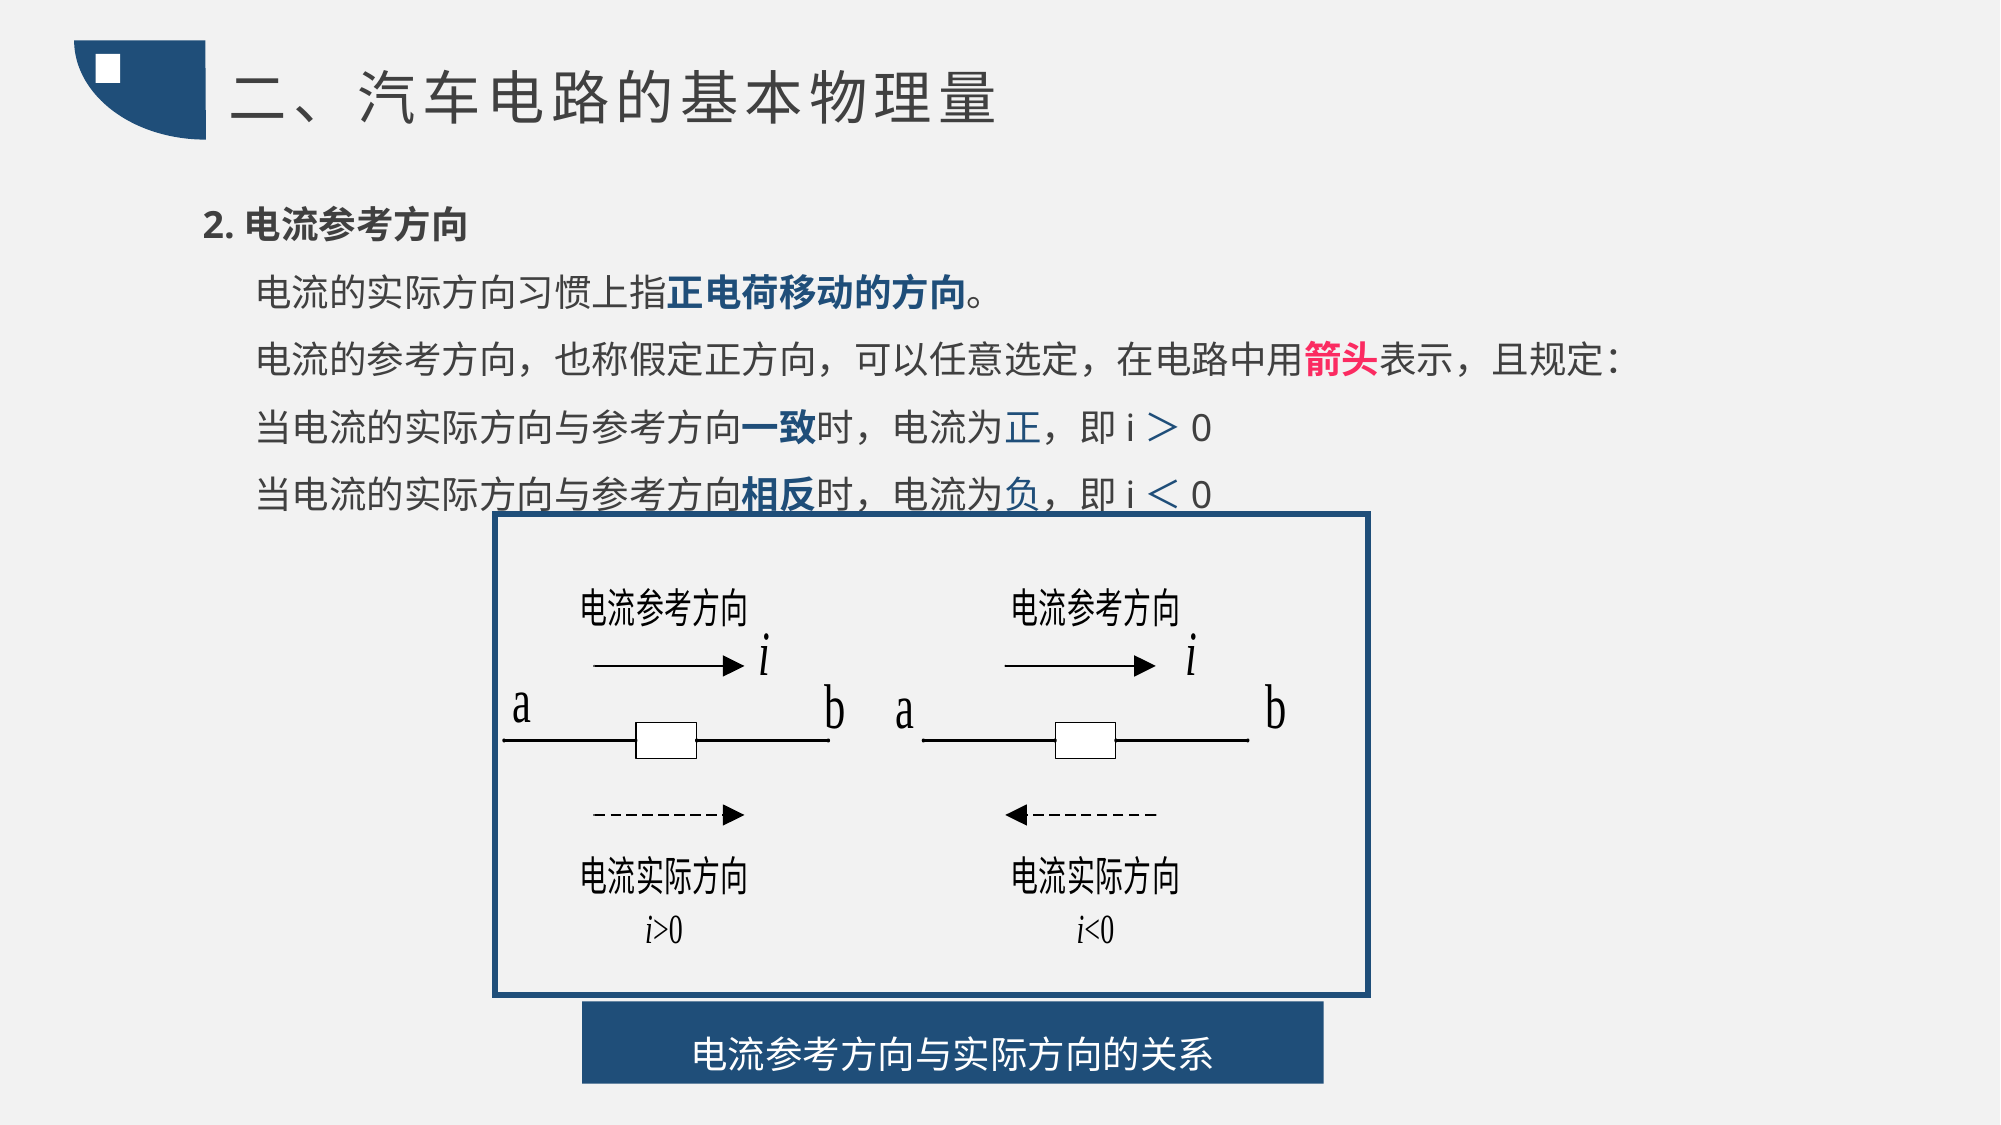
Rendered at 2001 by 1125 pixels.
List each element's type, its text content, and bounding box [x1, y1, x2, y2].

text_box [498, 516, 1366, 992]
text_box 电流参考方向与实际方向的关系 [582, 1001, 1324, 1084]
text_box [74, 0, 1070, 140]
text_box 2.电流参考方向 电流的实际方向习惯上指正电荷移动的方向。 电流的参考方向，也称假定正方向，可以任意选定，在电路中用箭头表示，且规定： 当电流的实际方向与参考方向一致时，电流为正，即i＞0 当电流的实际方向与参考方向相反时，电流为负，即i＜0 [187, 171, 1834, 524]
